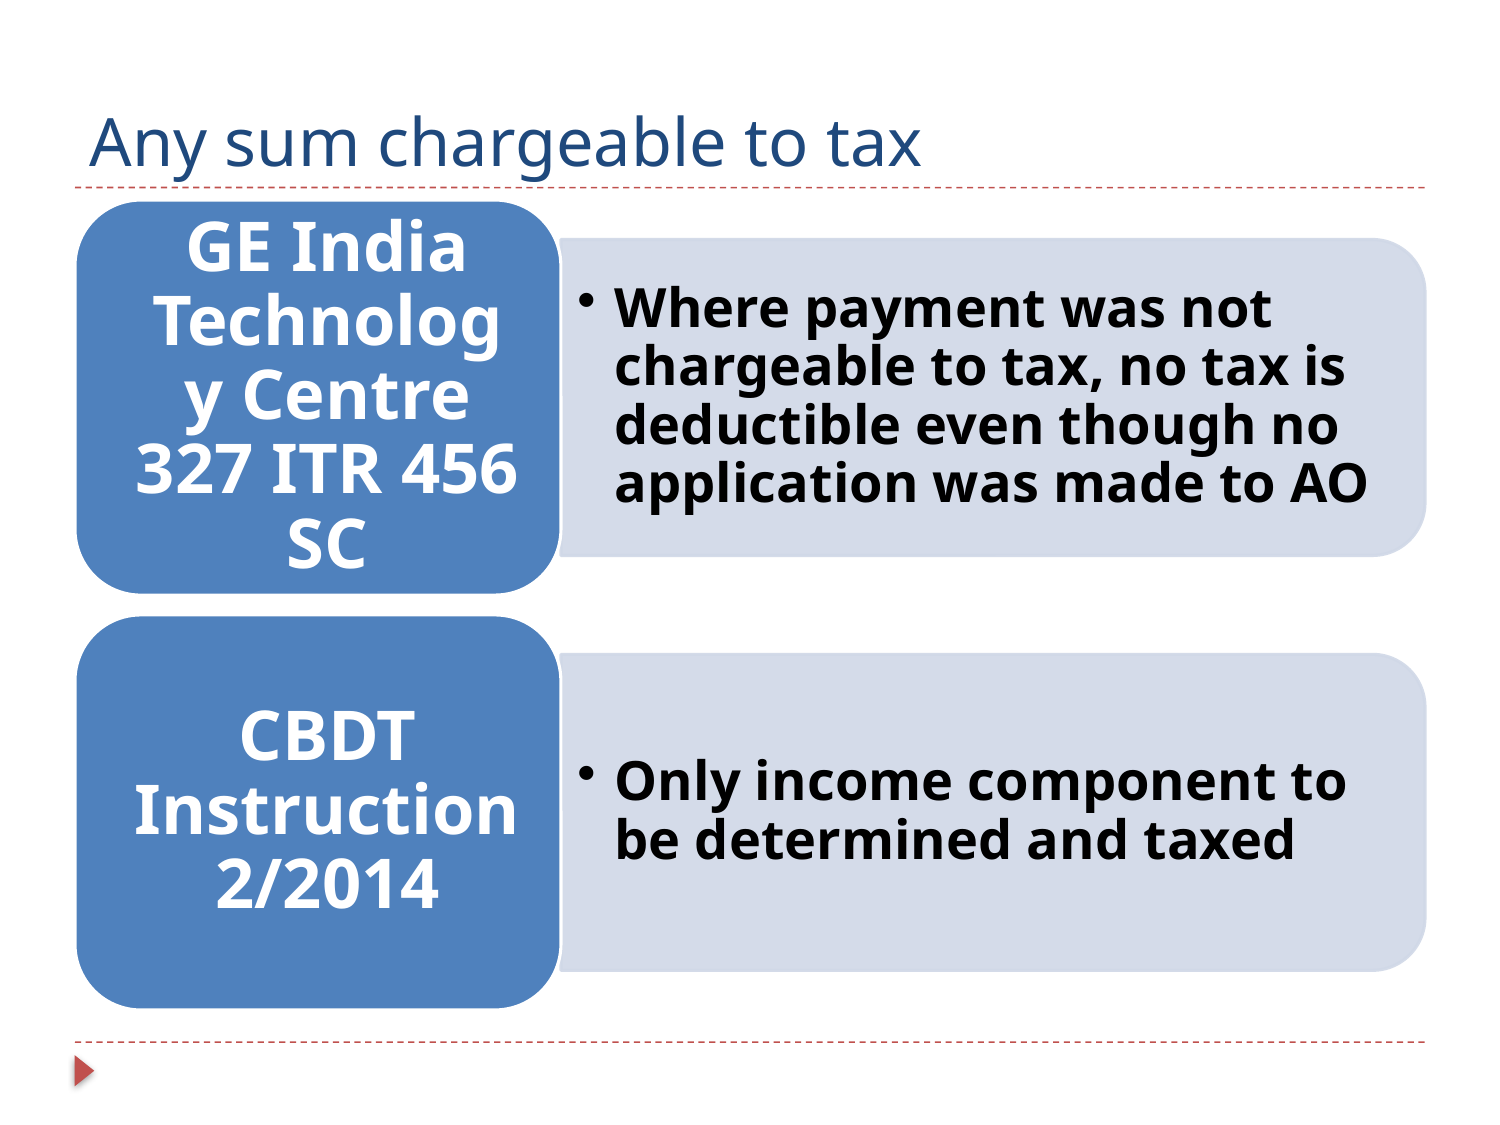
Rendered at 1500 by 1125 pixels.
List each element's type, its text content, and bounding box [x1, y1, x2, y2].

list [74, 199, 1426, 1011]
title Any sum chargeable to tax [75, 24, 1425, 188]
